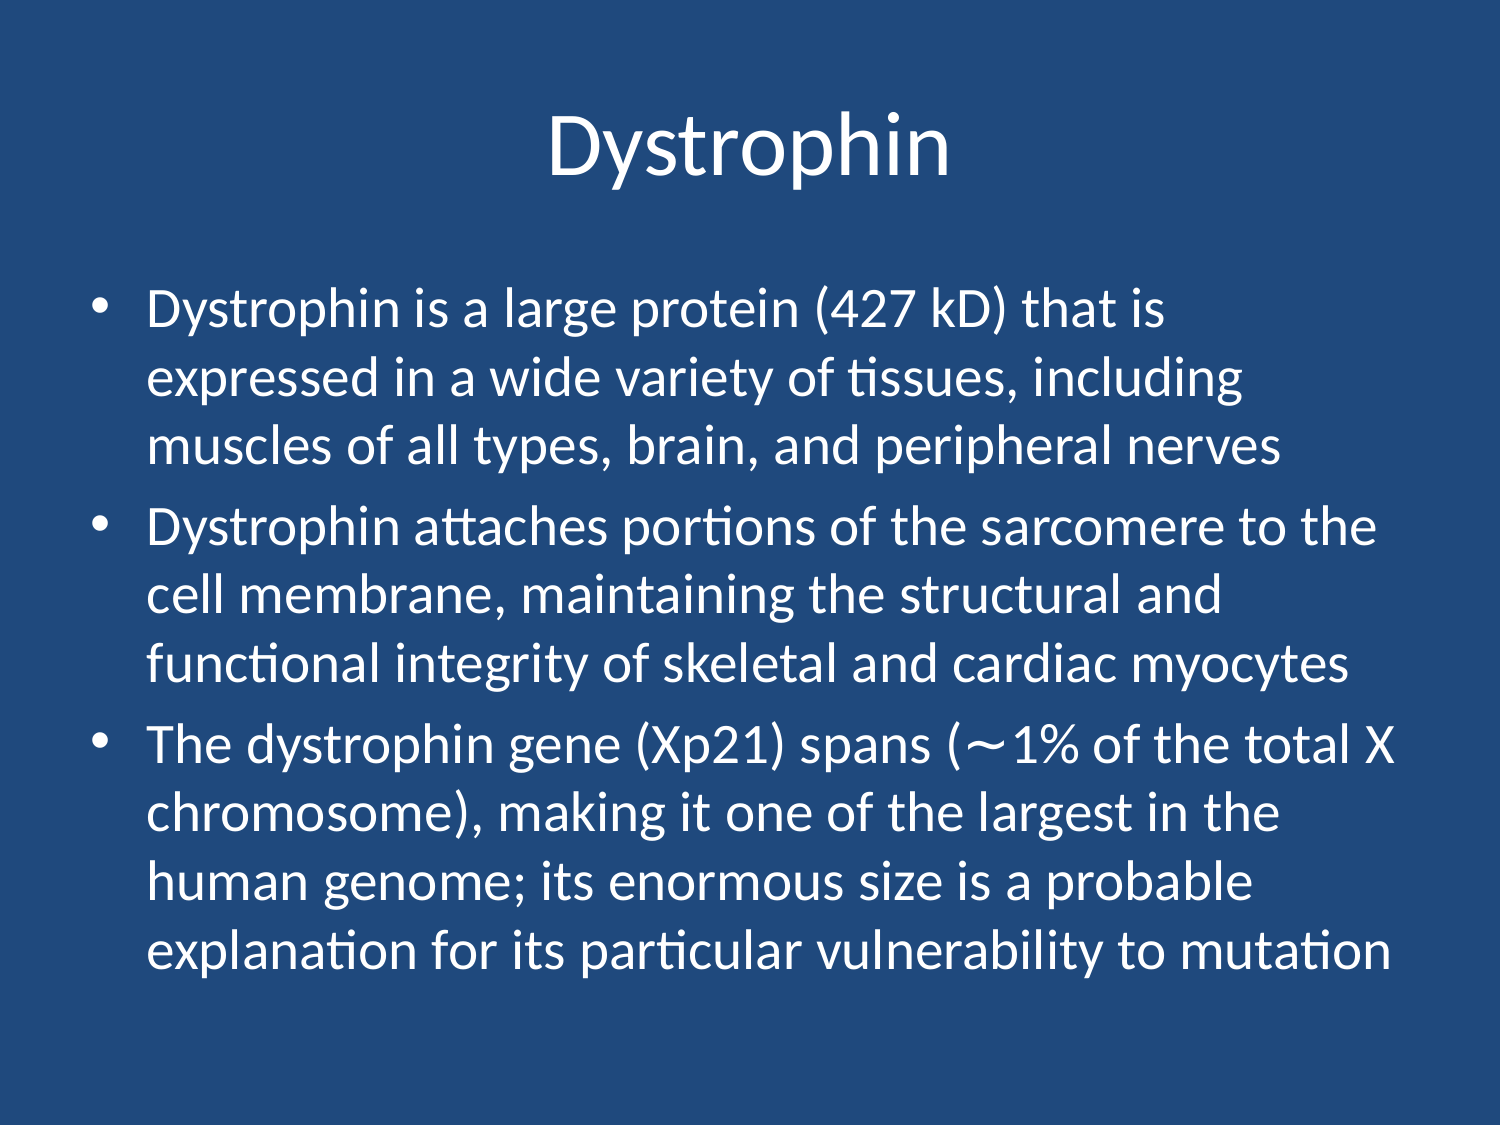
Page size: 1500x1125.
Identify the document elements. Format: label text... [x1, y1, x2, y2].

list Dystrophin is a large protein (427 kD) that is expressed in a wide variety of tissues, including muscles of all types, brain, and peripheral nerves Dystrophin attaches portions of the sarcomere to the cell membrane, maintaining the structural and functional integrity of skeletal and cardiac myocytes The dystrophin gene (Xp21) spans (∼1% of the total X chromosome), making it one of the largest in the human genome; its enormous size is a probable explanation for its particular vulnerability to mutation [75, 262, 1425, 1005]
title Dystrophin [75, 45, 1425, 233]
